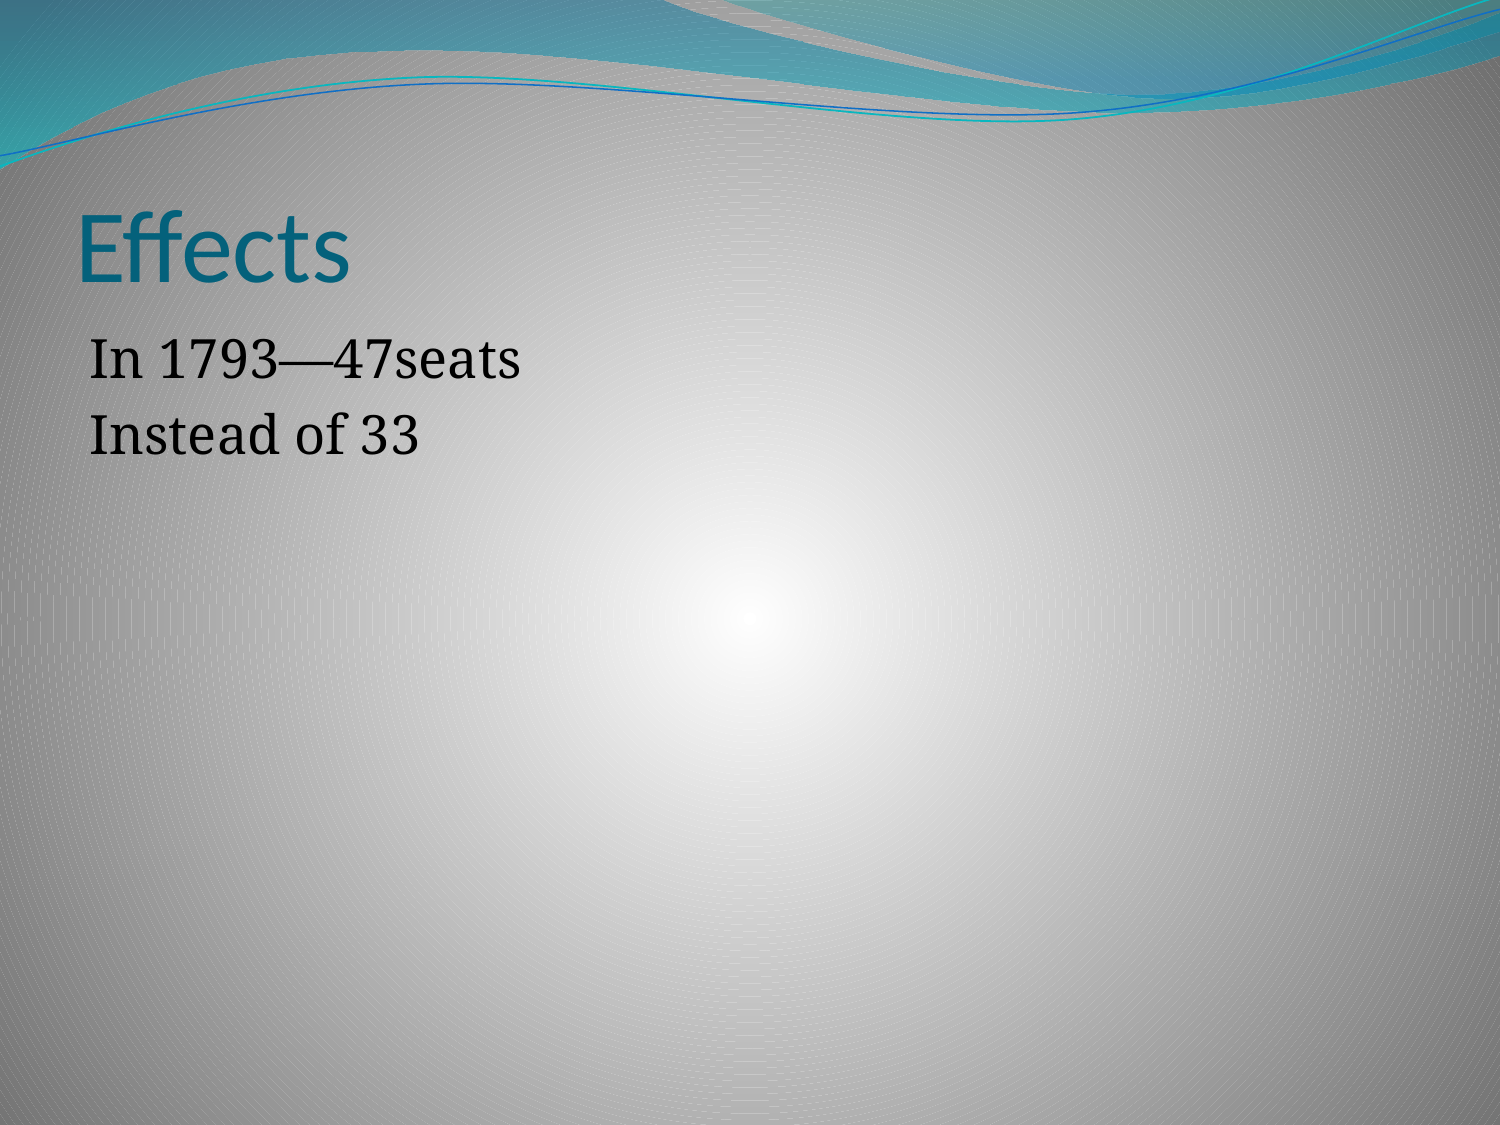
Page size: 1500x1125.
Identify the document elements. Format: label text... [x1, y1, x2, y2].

list In 1793—47seats Instead of 33 [75, 317, 1425, 1038]
title Effects [75, 115, 1425, 303]
